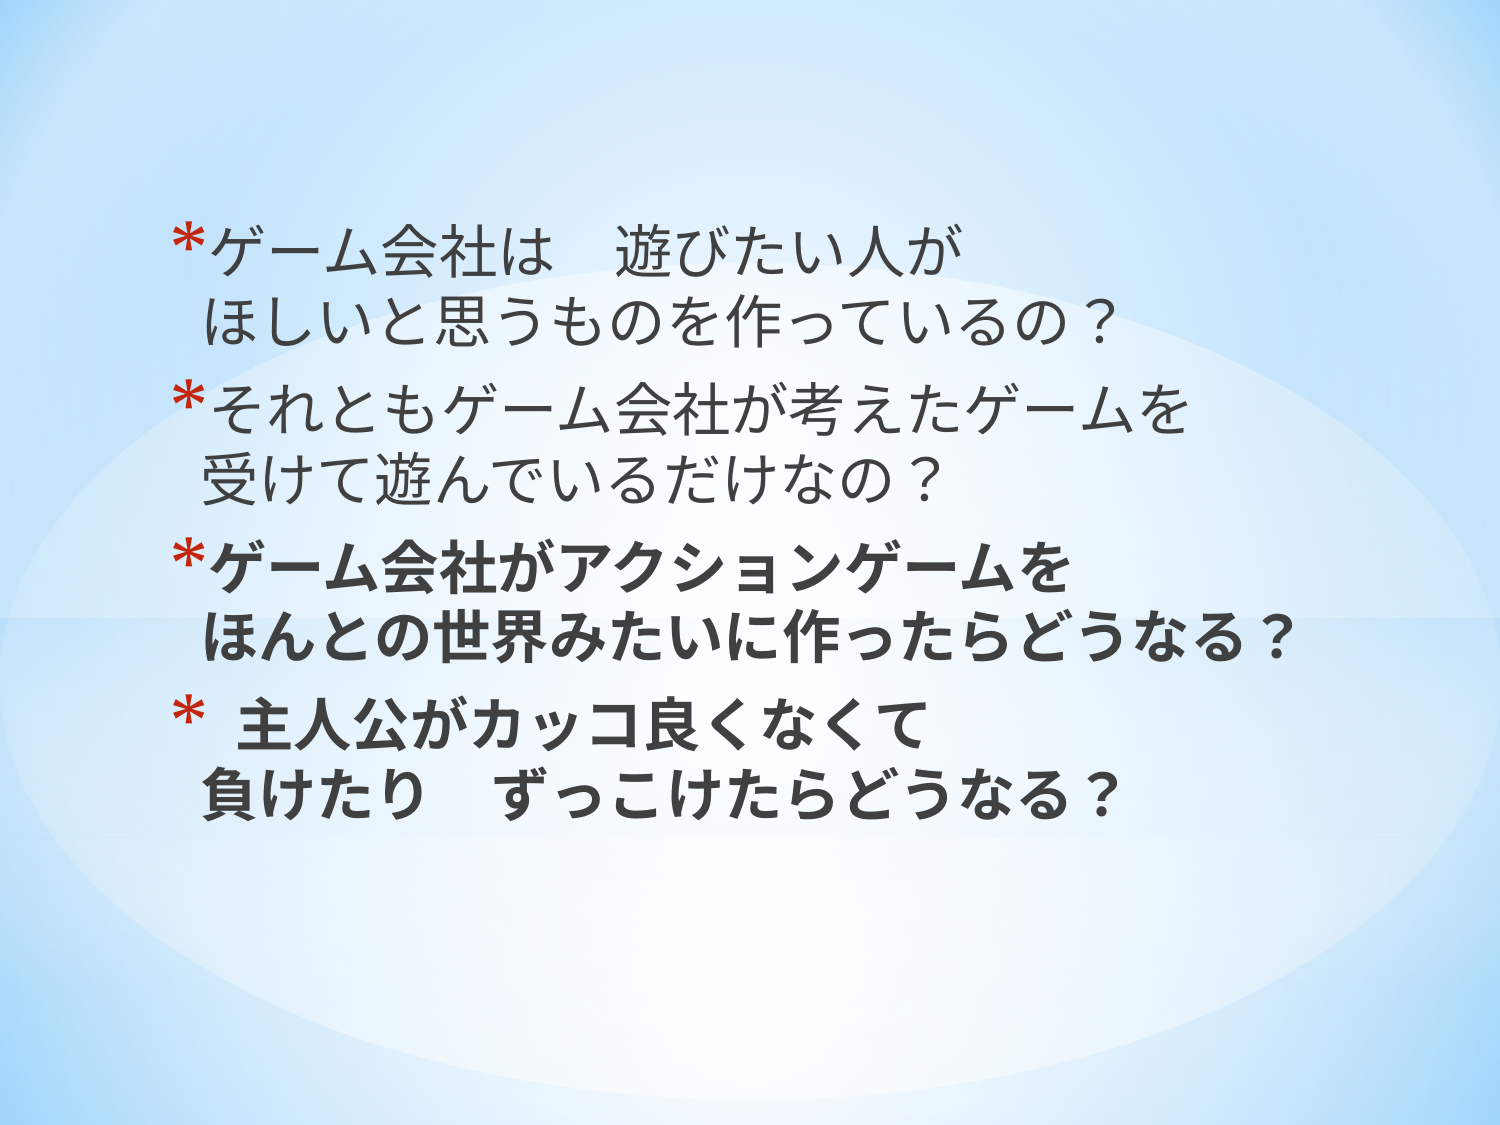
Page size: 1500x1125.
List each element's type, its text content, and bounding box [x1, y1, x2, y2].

list ゲーム会社は 遊びたい人が ほしいと思うものを作っているの？ それともゲーム会社が考えたゲームを 受けて遊んでいるだけなの？ ゲーム会社がアクションゲームを ほんとの世界みたいに作ったらどうなる？ 主人公がカッコ良くなくて 負けたり ずっこけたらどうなる？ [147, 207, 1365, 874]
